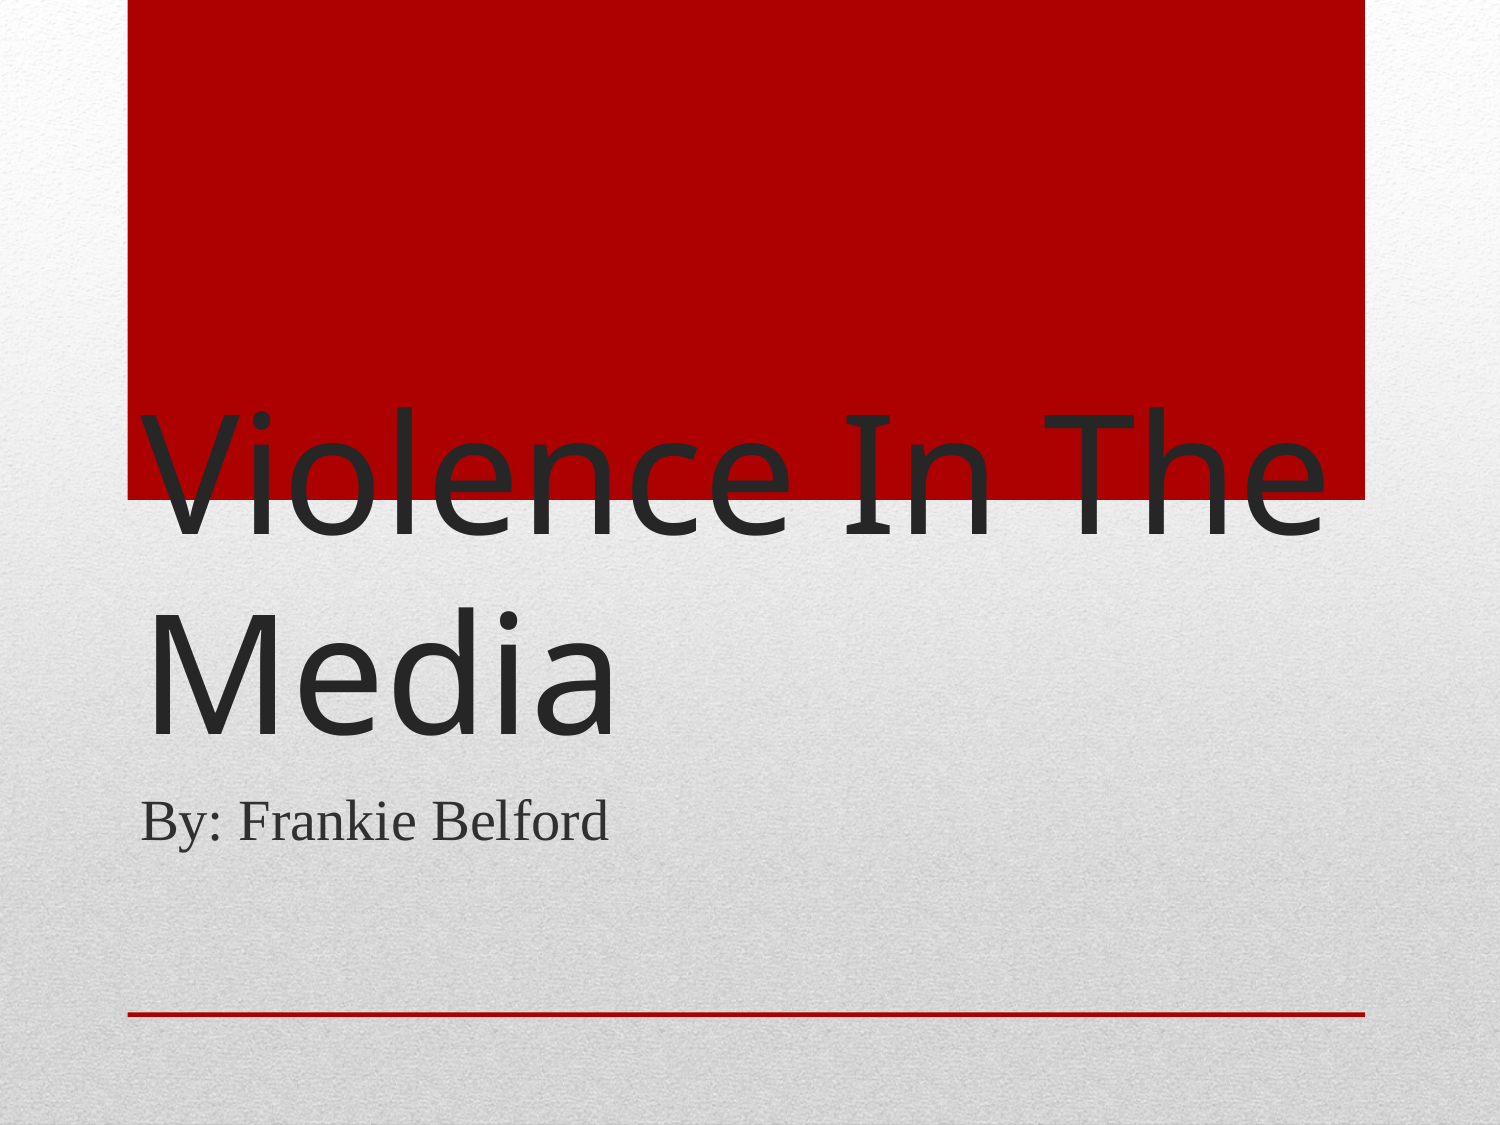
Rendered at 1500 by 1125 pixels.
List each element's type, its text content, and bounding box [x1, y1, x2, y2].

title Violence In The Media [125, 525, 1363, 775]
subtitle By: Frankie Belford [125, 774, 1250, 938]
